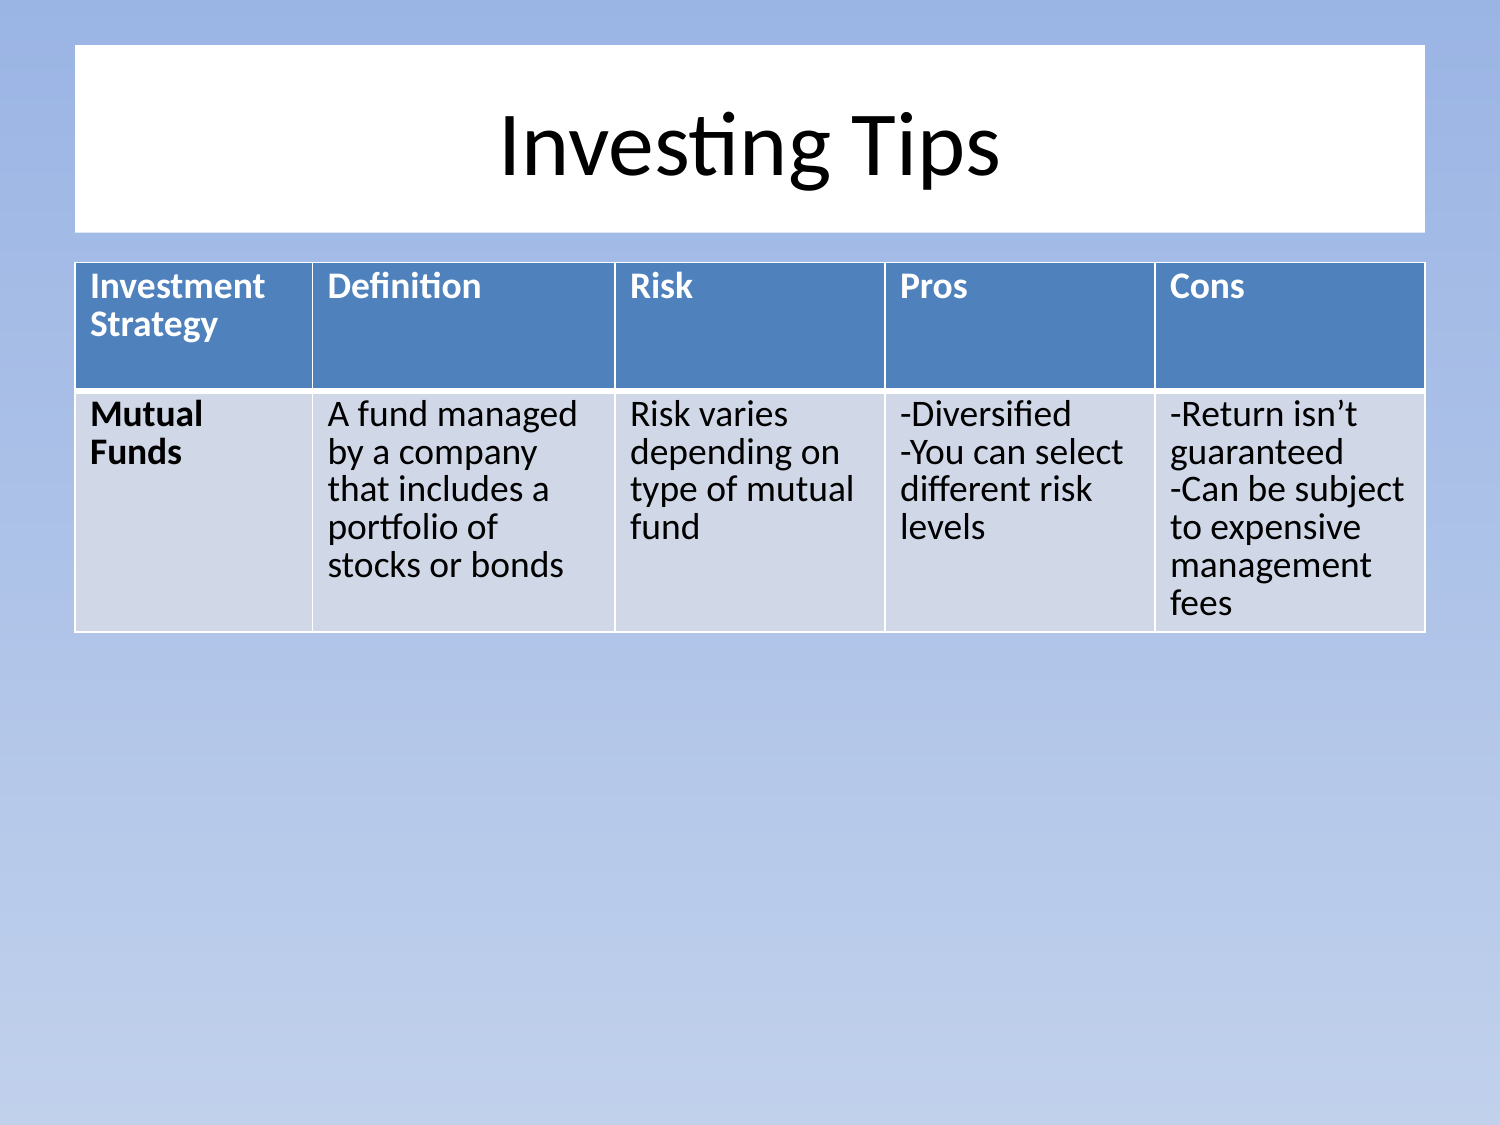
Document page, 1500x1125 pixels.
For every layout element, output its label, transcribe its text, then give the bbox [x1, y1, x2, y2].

table_cell Risk varies depending on type of mutual fund [616, 394, 884, 631]
title Investing Tips [75, 45, 1425, 233]
table_header Cons [1156, 263, 1424, 388]
table_header Pros [886, 263, 1154, 388]
table_cell -Diversified -You can select different risk levels [886, 394, 1154, 631]
table_cell Mutual Funds [76, 394, 312, 631]
table_header Investment Strategy [76, 263, 312, 388]
table_header Risk [616, 263, 884, 388]
table_cell -Return isn’t guaranteed -Can be subject to expensive management fees [1156, 394, 1424, 631]
table_cell A fund managed by a company that includes a portfolio of stocks or bonds [313, 394, 614, 631]
table_header Definition [313, 263, 614, 388]
